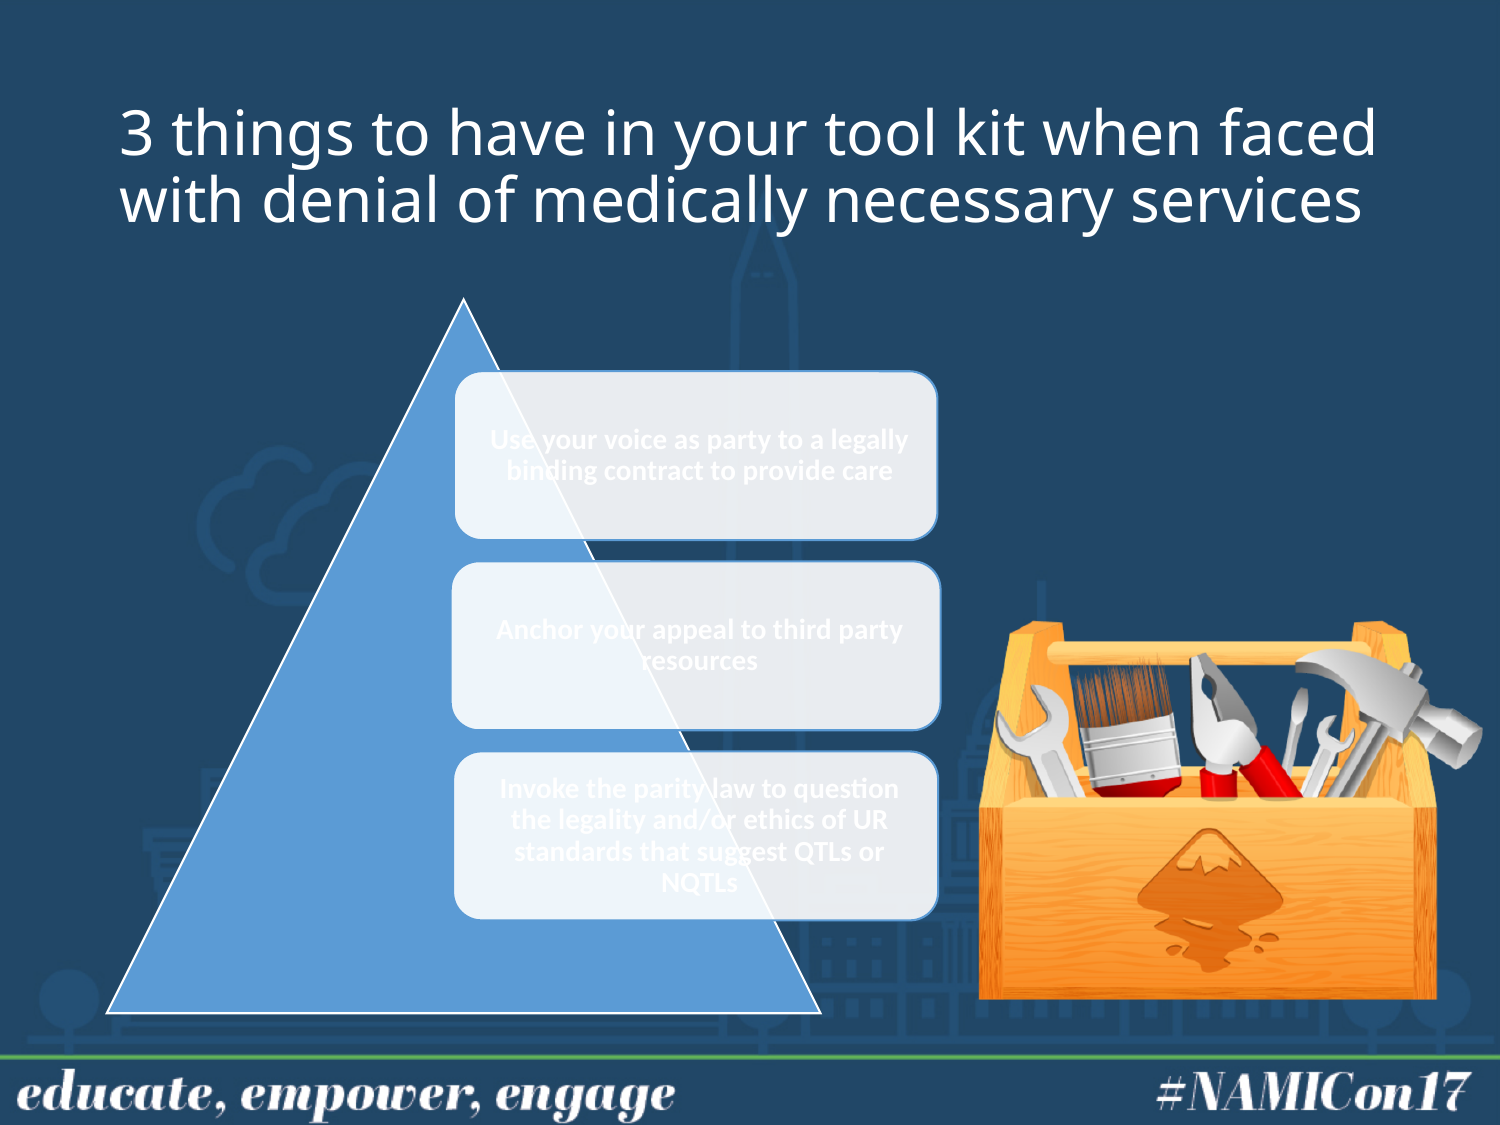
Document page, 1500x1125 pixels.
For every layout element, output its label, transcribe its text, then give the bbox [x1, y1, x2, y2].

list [978, 620, 1483, 1000]
picture [0, 0, 1500, 1125]
title 3 things to have in your tool kit when faced with denial of medically necessary services [103, 59, 1397, 278]
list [103, 299, 945, 1014]
